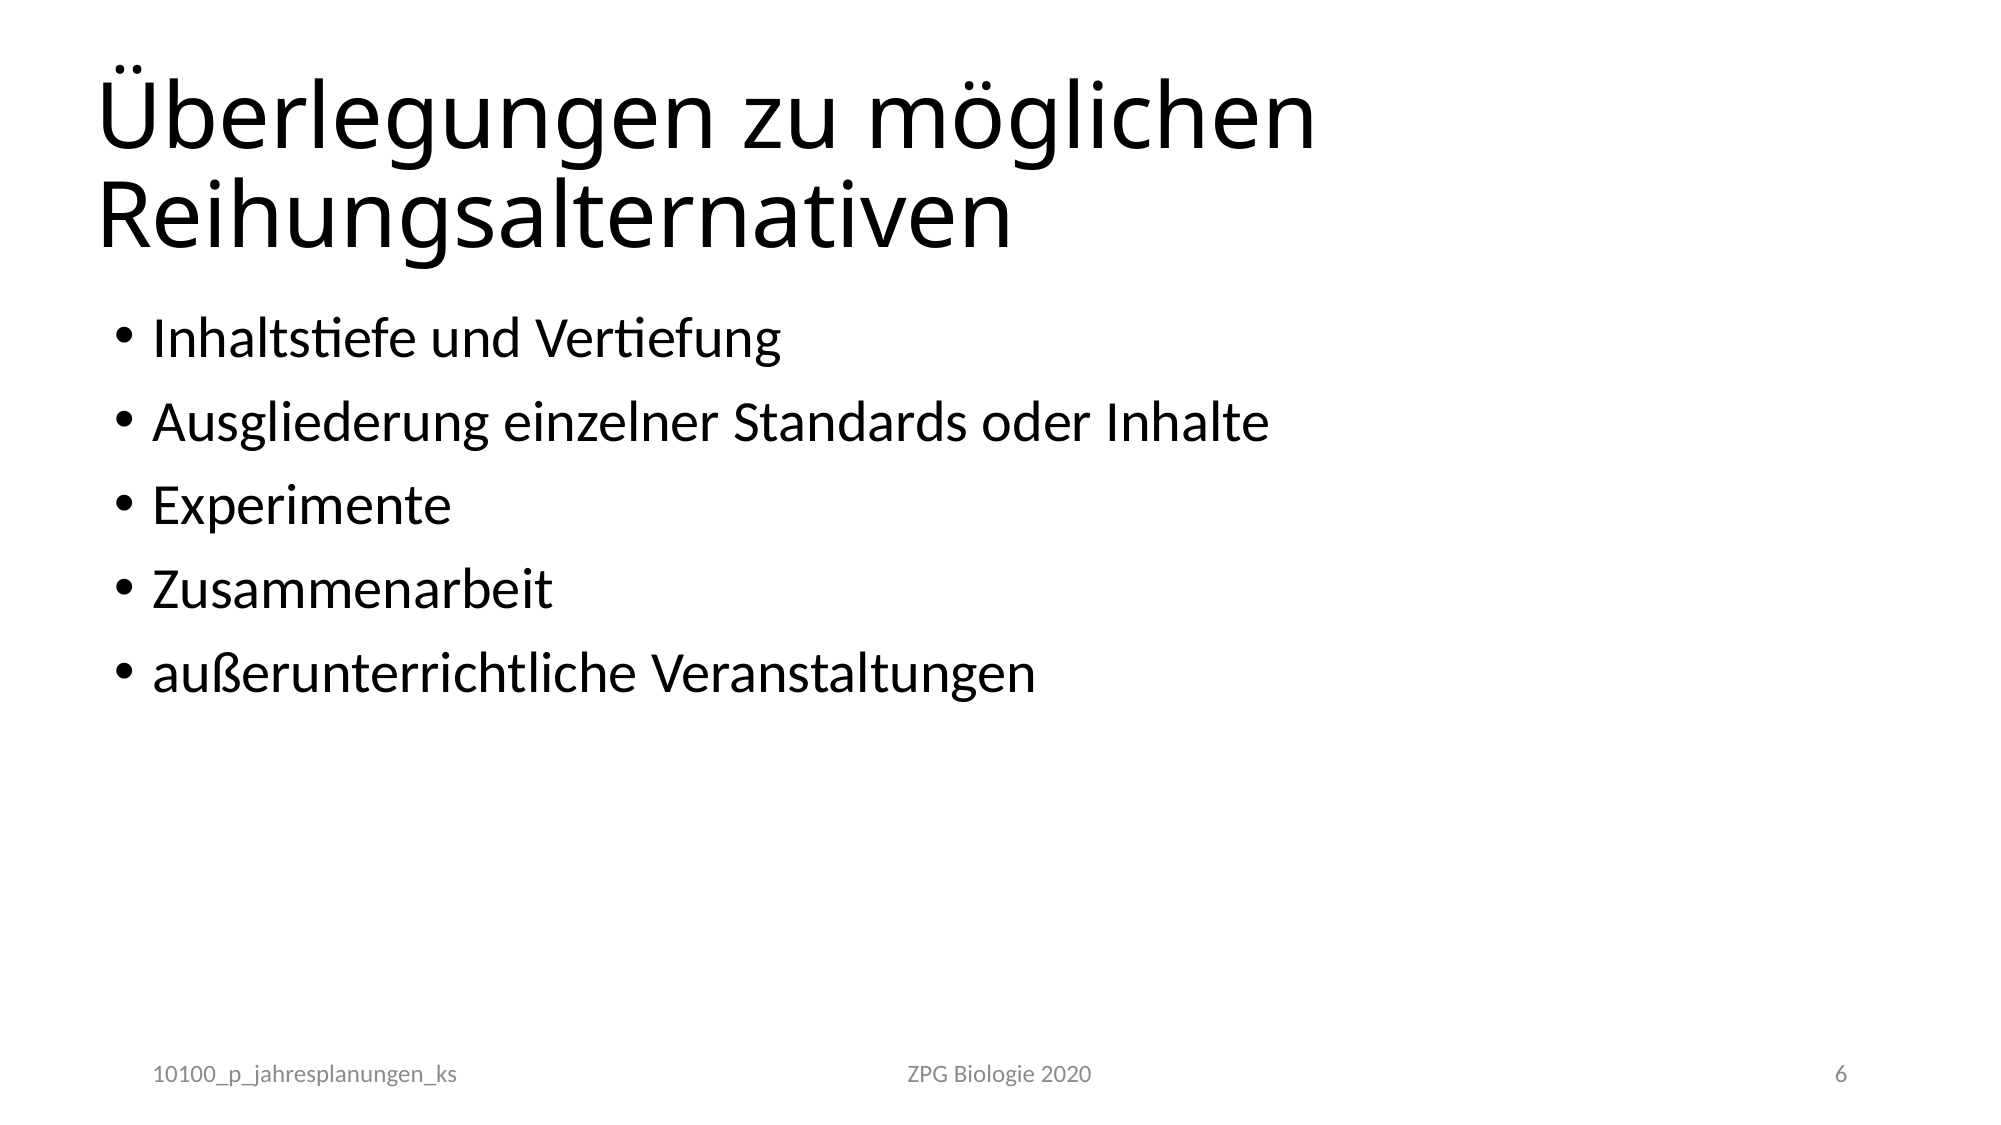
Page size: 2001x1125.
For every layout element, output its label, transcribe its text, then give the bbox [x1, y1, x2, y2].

slide_number 6 [1412, 1042, 1863, 1103]
list Inhaltstiefe und Vertiefung Ausgliederung einzelner Standards oder Inhalte Experimente Zusammenarbeit außerunterrichtliche Veranstaltungen [99, 299, 1918, 1014]
footer ZPG Biologie 2020 [662, 1042, 1338, 1103]
slide_number 10100_p_jahresplanungen_ks [137, 1042, 588, 1103]
title Überlegungen zu möglichen Reihungsalternativen [80, 59, 1953, 278]
